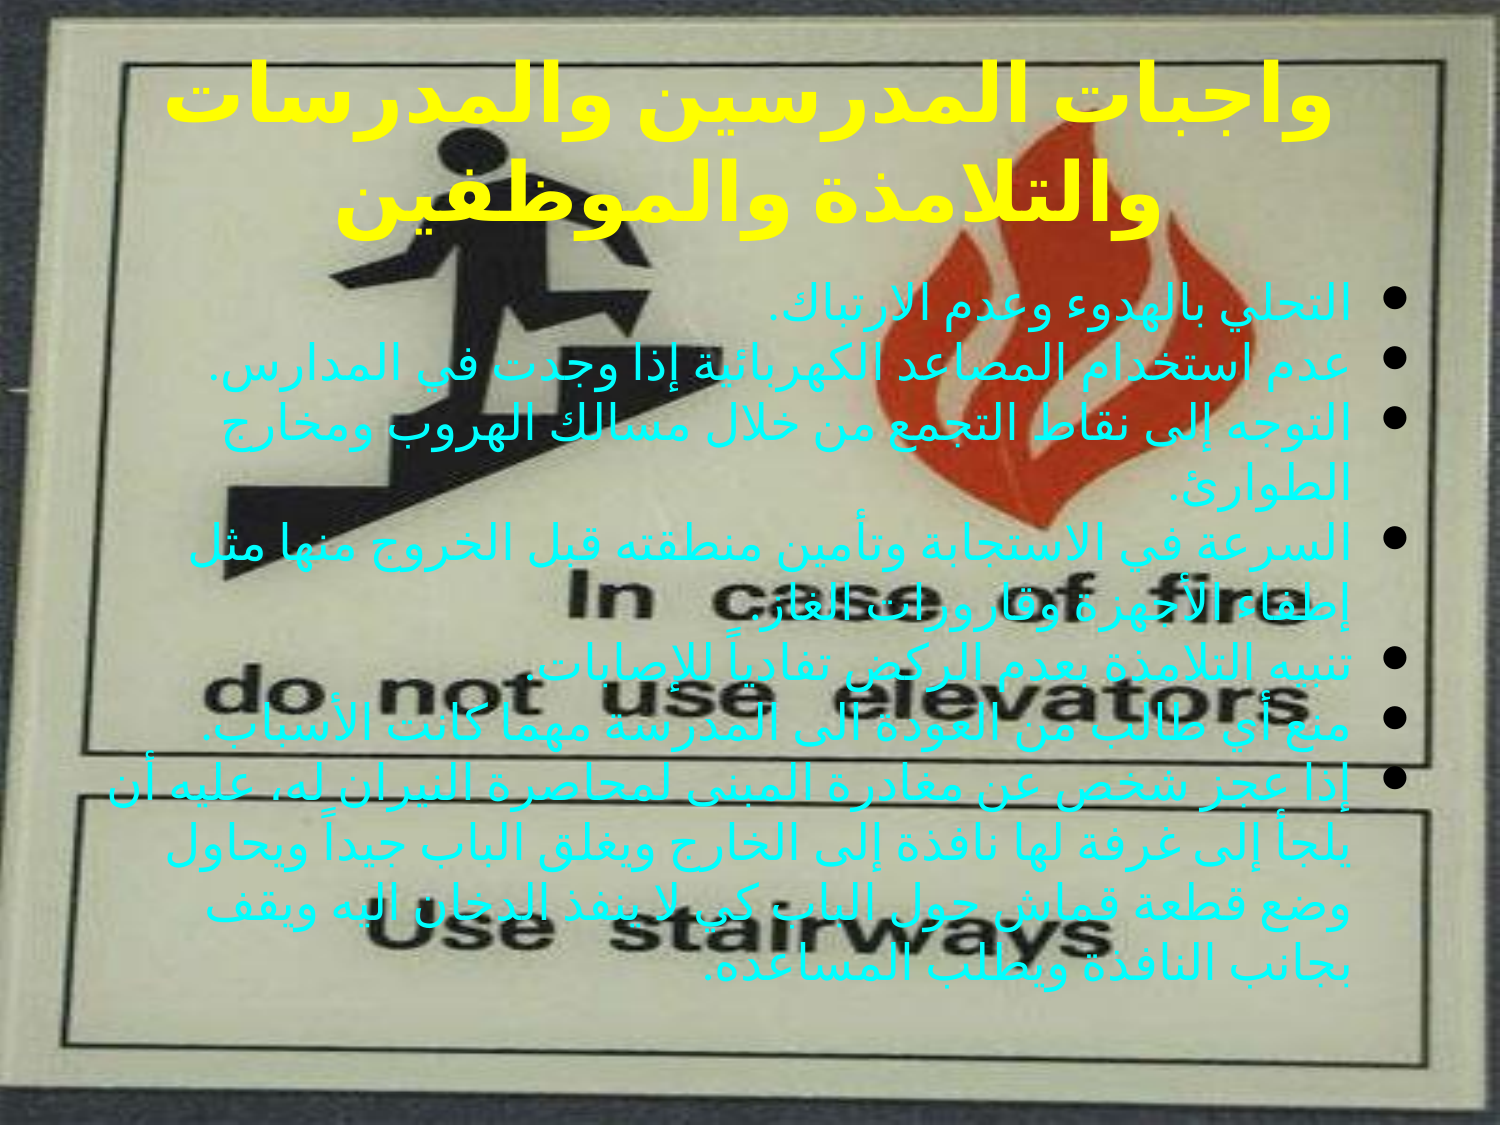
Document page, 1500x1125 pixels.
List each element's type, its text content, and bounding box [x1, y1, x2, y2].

list التحلي بالهدوء وعدم الارتباك. عدم استخدام المصاعد الكهربائية إذا وجدت في المدارس. التوجه إلى نقاط التجمع من خلال مسالك الهروب ومخارج الطوارئ. السرعة في الاستجابة وتأمين منطقته قبل الخروج منها مثل إطفاء الأجهزة وقارورات الغاز. تنبيه التلامذة بعدم الركض تفادياً للإصابات. منع أي طالب من العودة الى المدرسة مهما كانت الأسباب. إذا عجز شخص عن مغادرة المبنى لمحاصرة النيران له، عليه أن يلجأ إلى غرفة لها نافذة إلى الخارج ويغلق الباب جيداً ويحاول وضع قطعة قماش حول الباب كي لا ينفذ الدخان اليه ويقف بجانب النافذة ويطلب المساعده. [75, 262, 1425, 1005]
title واجبات المدرسين والمدرسات والتلامذة والموظفين [75, 45, 1425, 233]
picture [0, 0, 1500, 1125]
